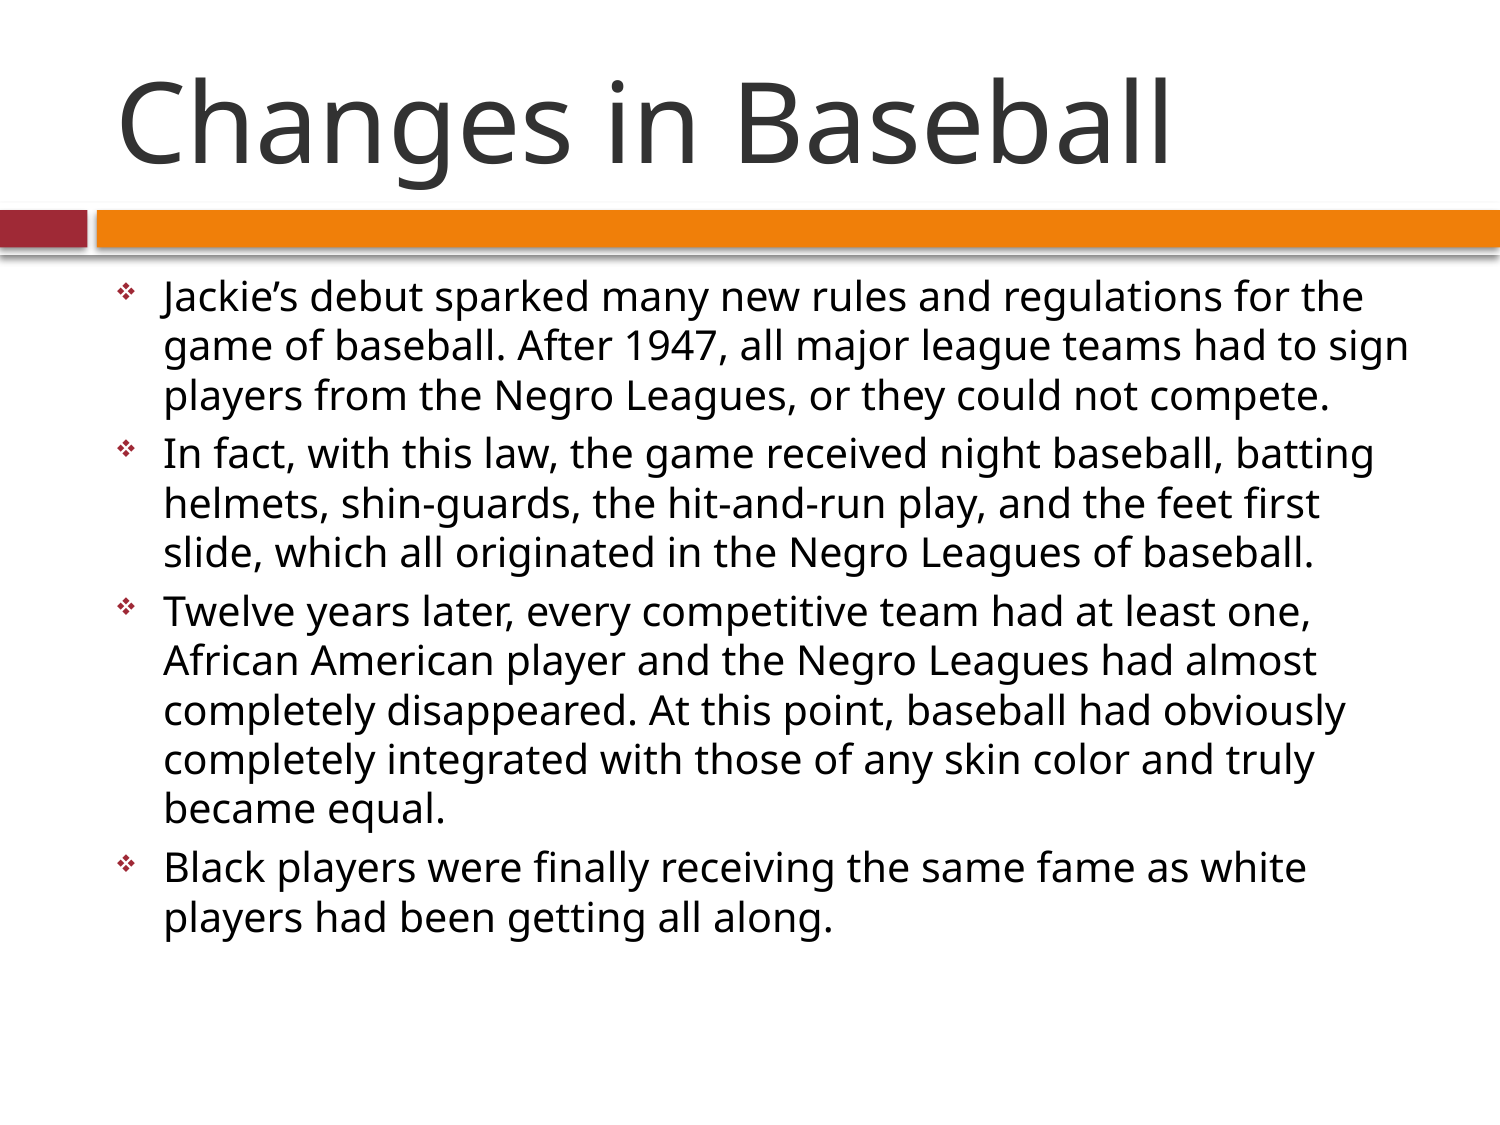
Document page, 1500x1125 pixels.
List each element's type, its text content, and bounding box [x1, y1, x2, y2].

list Jackie’s debut sparked many new rules and regulations for the game of baseball. After 1947, all major league teams had to sign players from the Negro Leagues, or they could not compete. In fact, with this law, the game received night baseball, batting helmets, shin-guards, the hit-and-run play, and the feet first slide, which all originated in the Negro Leagues of baseball. Twelve years later, every competitive team had at least one, African American player and the Negro Leagues had almost completely disappeared. At this point, baseball had obviously completely integrated with those of any skin color and truly became equal. Black players were finally receiving the same fame as white players had been getting all along. [100, 262, 1438, 1000]
title Changes in Baseball [100, 37, 1438, 200]
